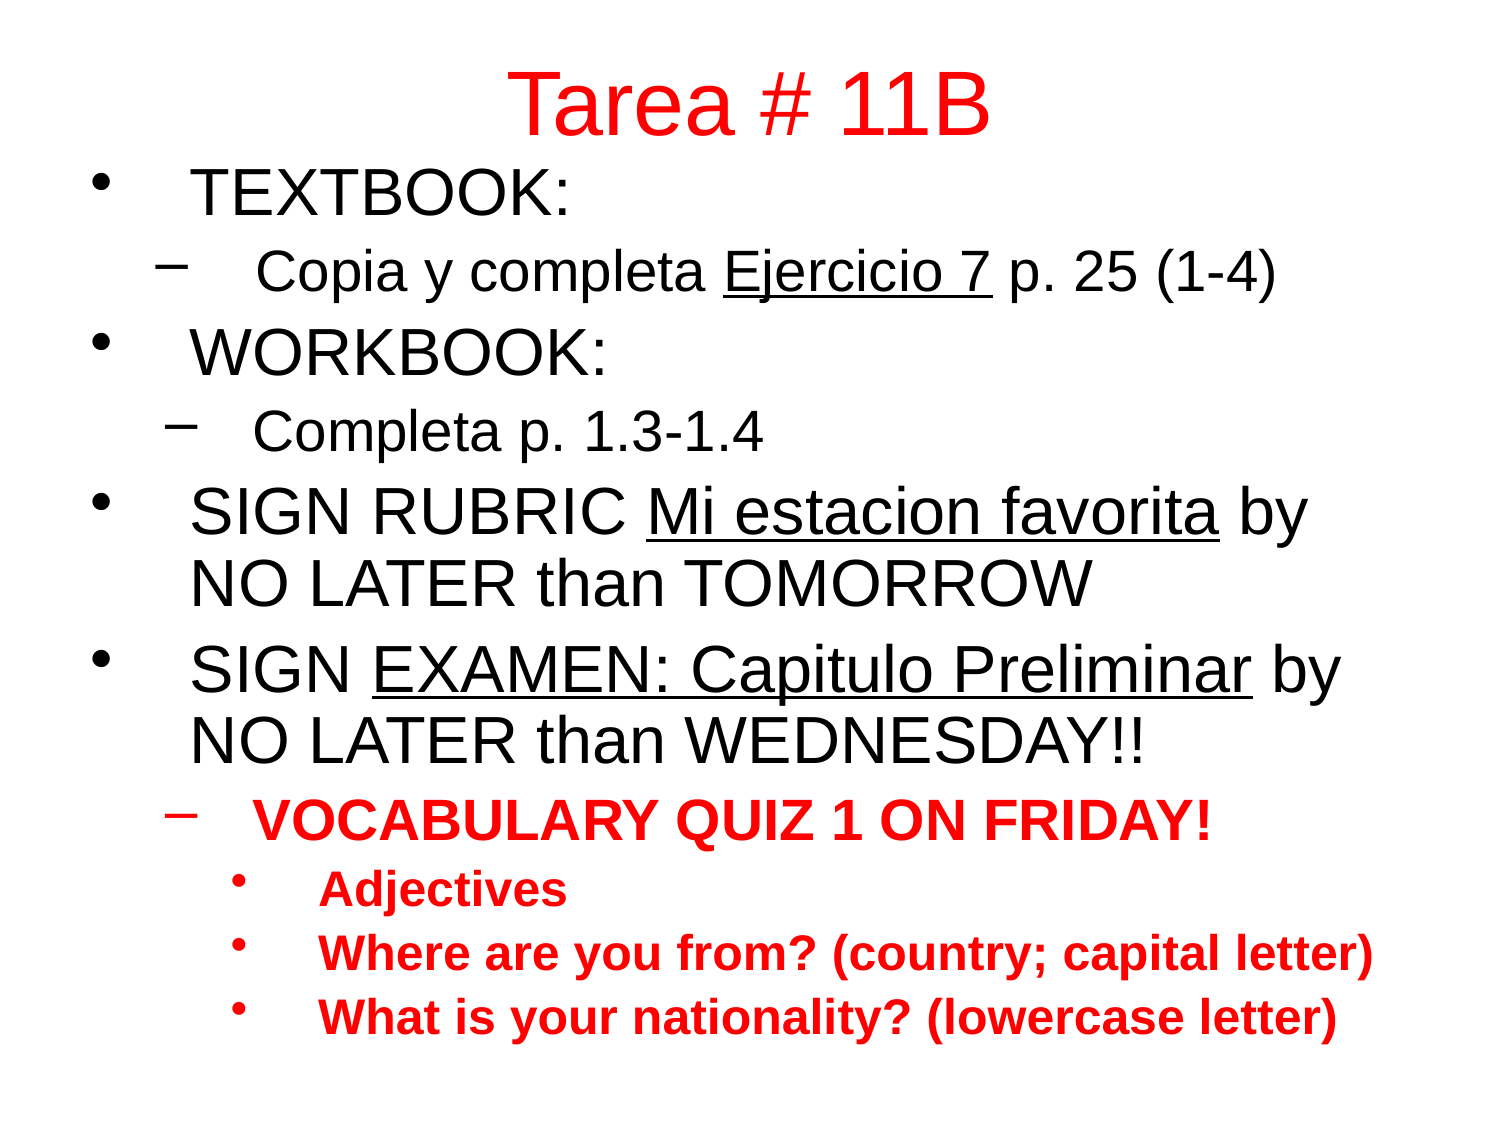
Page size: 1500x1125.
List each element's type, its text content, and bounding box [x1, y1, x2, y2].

text_box Tarea # 11B [74, 5, 1425, 193]
list TEXTBOOK: Copia y completa Ejercicio 7 p. 25 (1-4) WORKBOOK: Completa p. 1.3-1.4 SIGN RUBRIC Mi estacion favorita by NO LATER than TOMORROW SIGN EXAMEN: Capitulo Preliminar by NO LATER than WEDNESDAY!! VOCABULARY QUIZ 1 ON FRIDAY! Adjectives Where are you from? (country; capital letter) What is your nationality? (lowercase letter) [75, 193, 1425, 1088]
